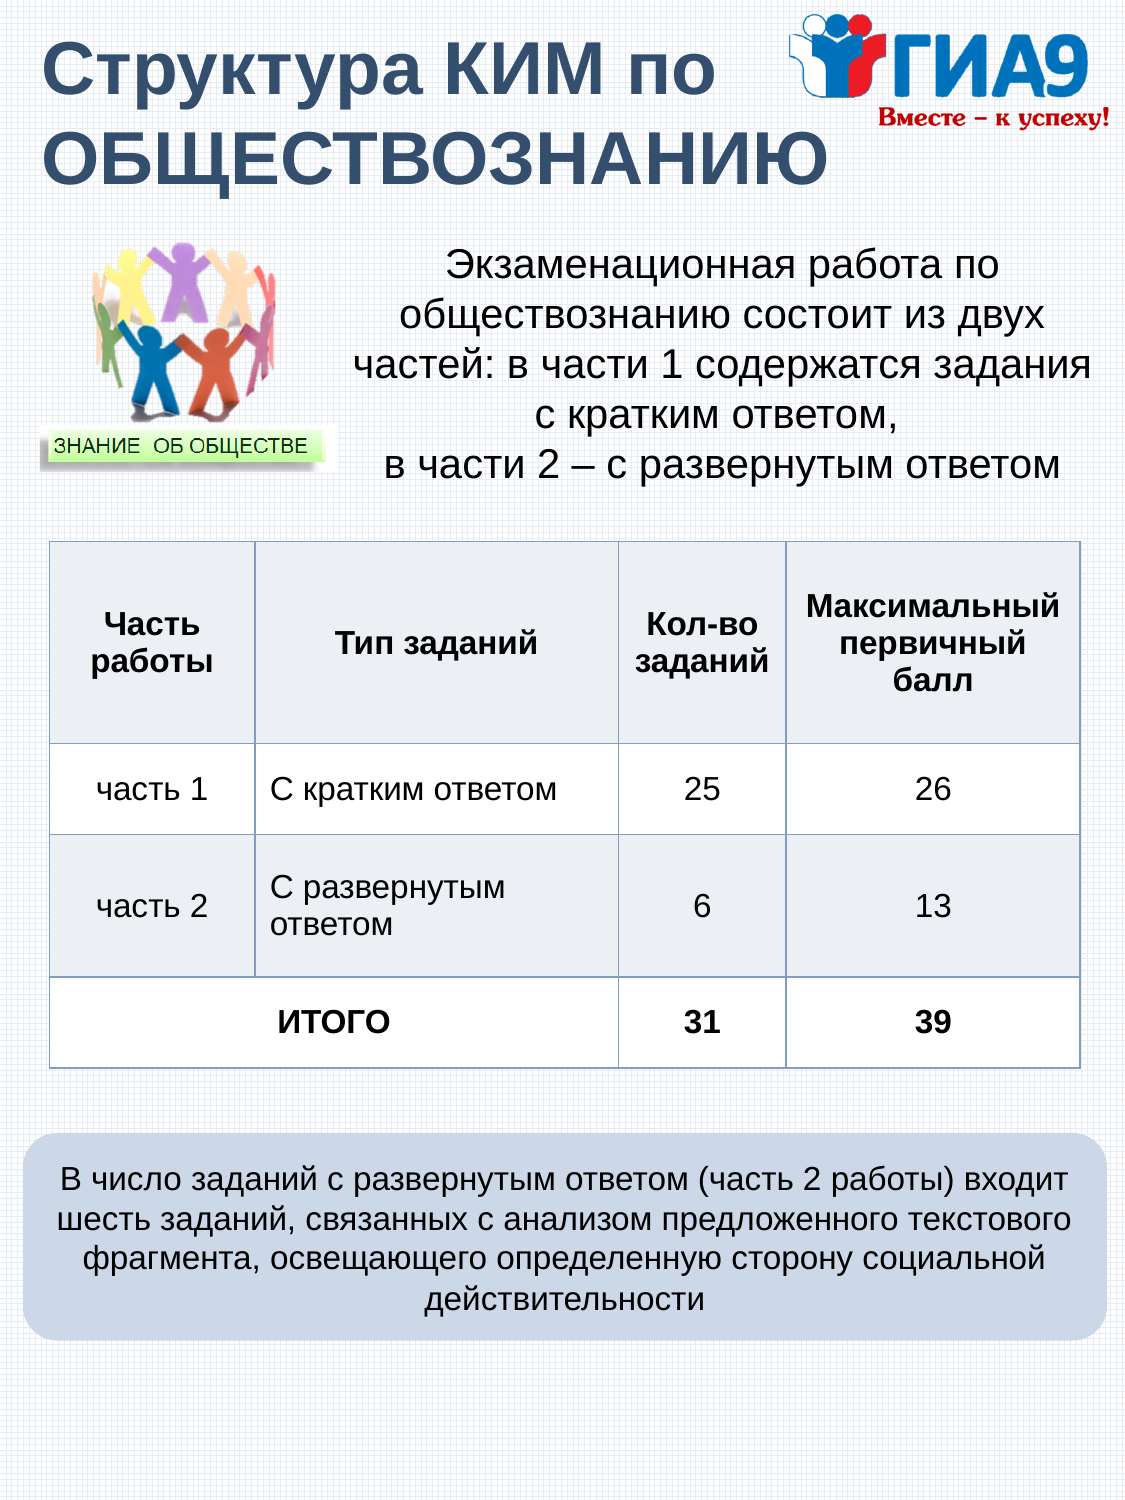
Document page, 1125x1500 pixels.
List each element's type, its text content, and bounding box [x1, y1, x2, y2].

table_cell С кратким ответом [256, 744, 618, 834]
table_header Кол-во заданий [619, 542, 785, 743]
picture [788, 13, 1125, 146]
table_cell 26 [787, 744, 1079, 834]
table_cell ИТОГО [50, 978, 618, 1067]
table_cell С развернутым ответом [256, 835, 618, 976]
text_box Структура КИМ по ОБЩЕСТВОЗНАНИЮ [26, 11, 845, 207]
table_header Тип заданий [256, 542, 618, 743]
table_cell часть 1 [50, 744, 254, 834]
table_cell часть 2 [50, 835, 254, 976]
table_cell 31 [619, 978, 785, 1067]
table_cell 25 [619, 744, 785, 834]
table_cell 13 [787, 835, 1079, 976]
text_box Экзаменационная работа по обществознанию состоит из двух частей: в части 1 содержатся задания с кратким ответом, в части 2 – с развернутым ответом [337, 229, 1108, 495]
table_header Часть работы [50, 542, 254, 743]
table_cell 39 [787, 978, 1079, 1067]
text_box В число заданий с развернутым ответом (часть 2 работы) входит шесть заданий, связанных с анализом предложенного текстового фрагмента, освещающего определенную сторону социальной действительности [19, 1129, 1111, 1344]
table_cell 6 [619, 835, 785, 976]
table_header Максимальный первичный балл [787, 542, 1079, 743]
picture [39, 238, 338, 472]
